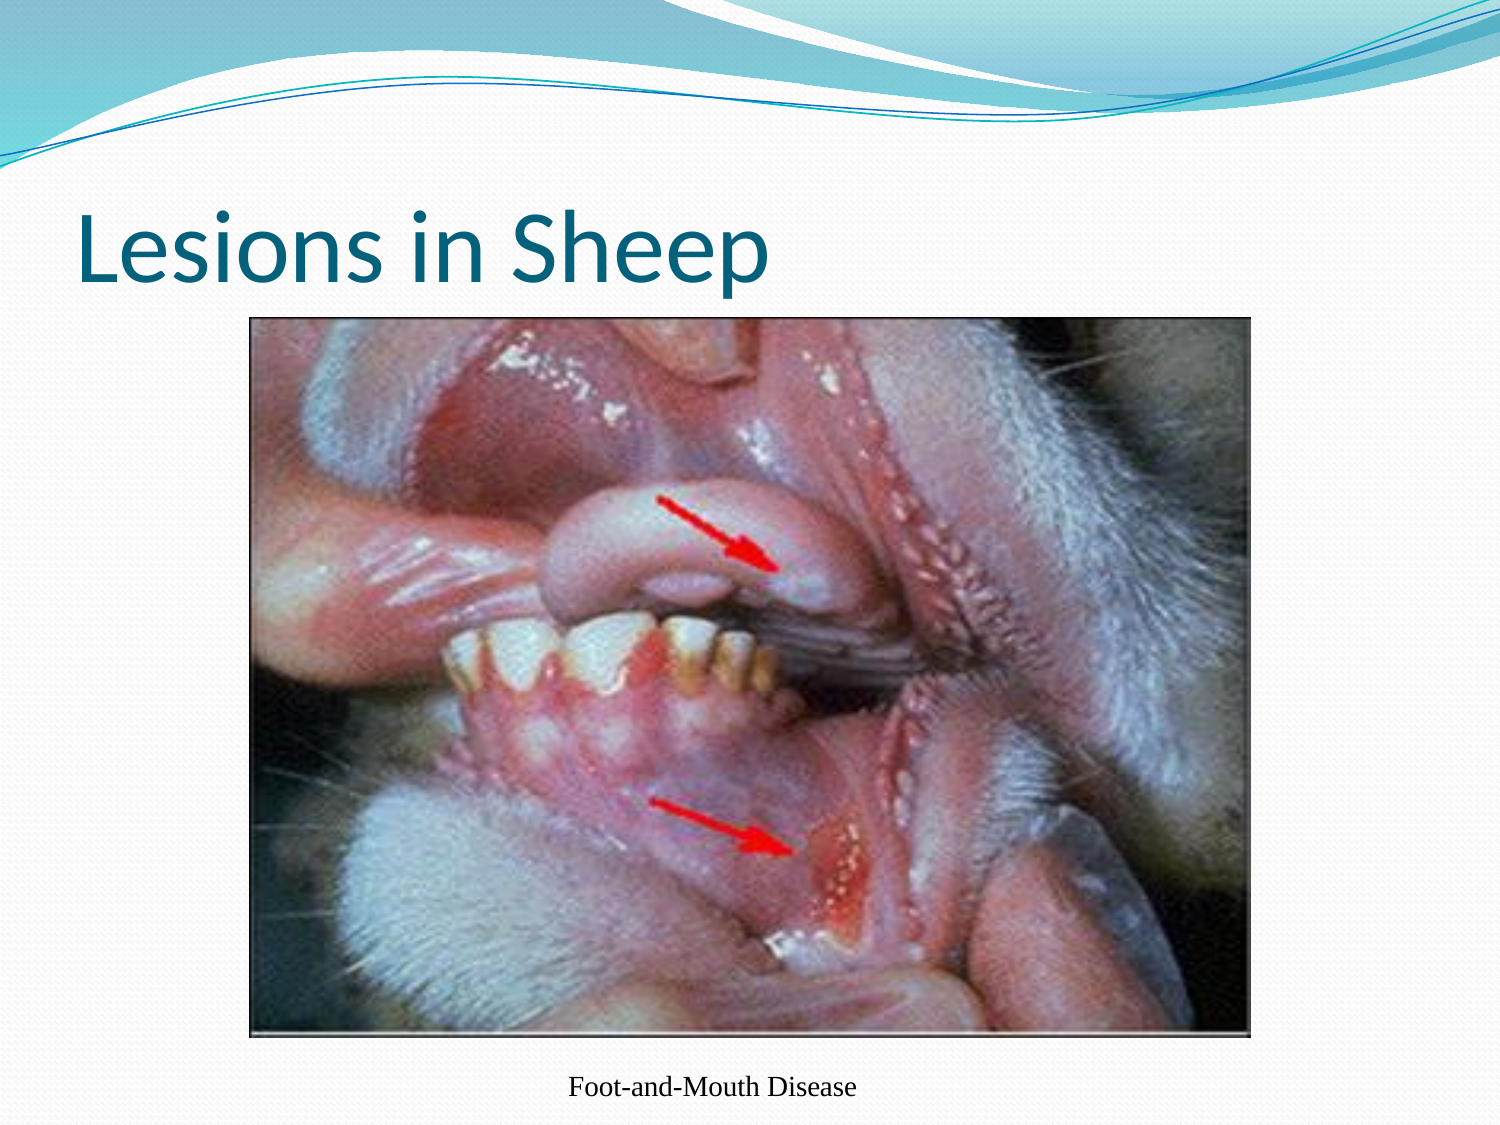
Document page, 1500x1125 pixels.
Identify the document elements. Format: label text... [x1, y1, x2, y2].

footer Foot-and-Mouth Disease [437, 1051, 988, 1103]
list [249, 317, 1251, 1038]
title Lesions in Sheep [75, 115, 1425, 303]
